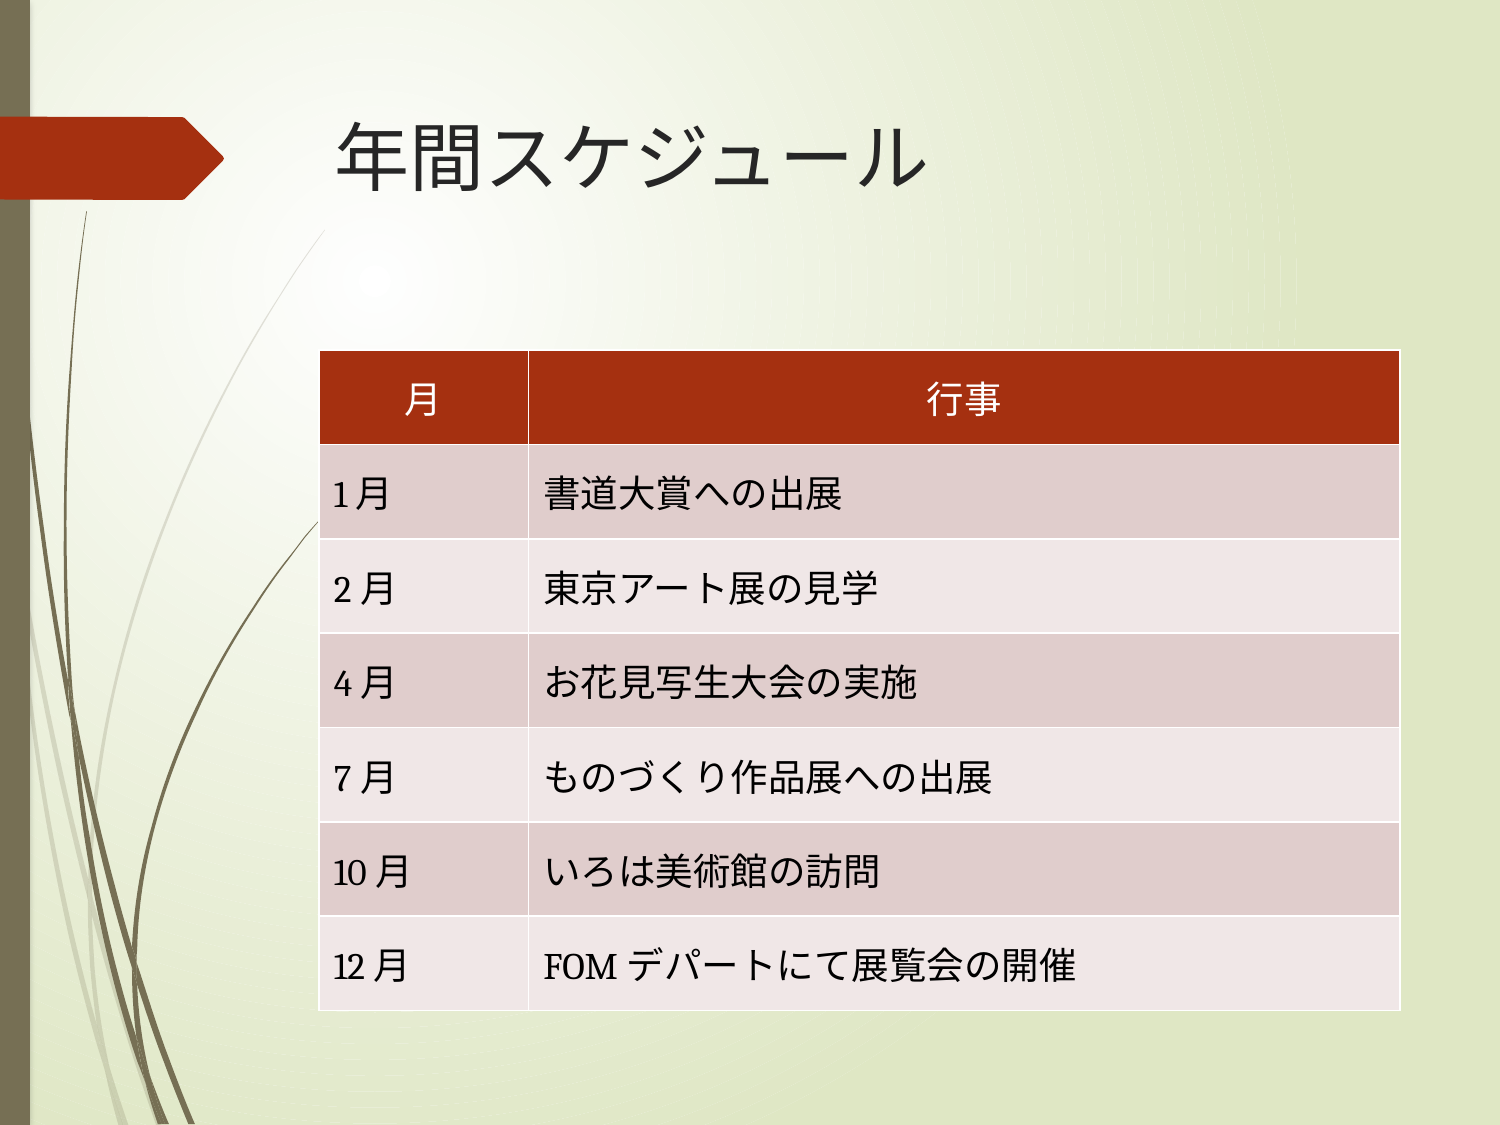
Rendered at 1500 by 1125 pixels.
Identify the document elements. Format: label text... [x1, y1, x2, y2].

table_cell ものづくり作品展への出展 [529, 728, 1399, 821]
table_cell お花見写生大会の実施 [529, 634, 1399, 727]
table_cell 10月 [320, 823, 528, 915]
table_header 月 [320, 351, 528, 444]
table_cell 12月 [320, 917, 528, 1010]
table_cell 書道大賞への出展 [529, 445, 1399, 538]
title 年間スケジュール [319, 102, 1400, 313]
table_cell 4月 [320, 634, 528, 727]
table_cell 1月 [320, 445, 528, 538]
table_cell 2月 [320, 540, 528, 632]
table_cell 7月 [320, 728, 528, 821]
table_cell 東京アート展の見学 [529, 540, 1399, 632]
table_cell いろは美術館の訪問 [529, 823, 1399, 915]
table_cell FOMデパートにて展覧会の開催 [529, 917, 1399, 1010]
table_header 行事 [529, 351, 1399, 444]
